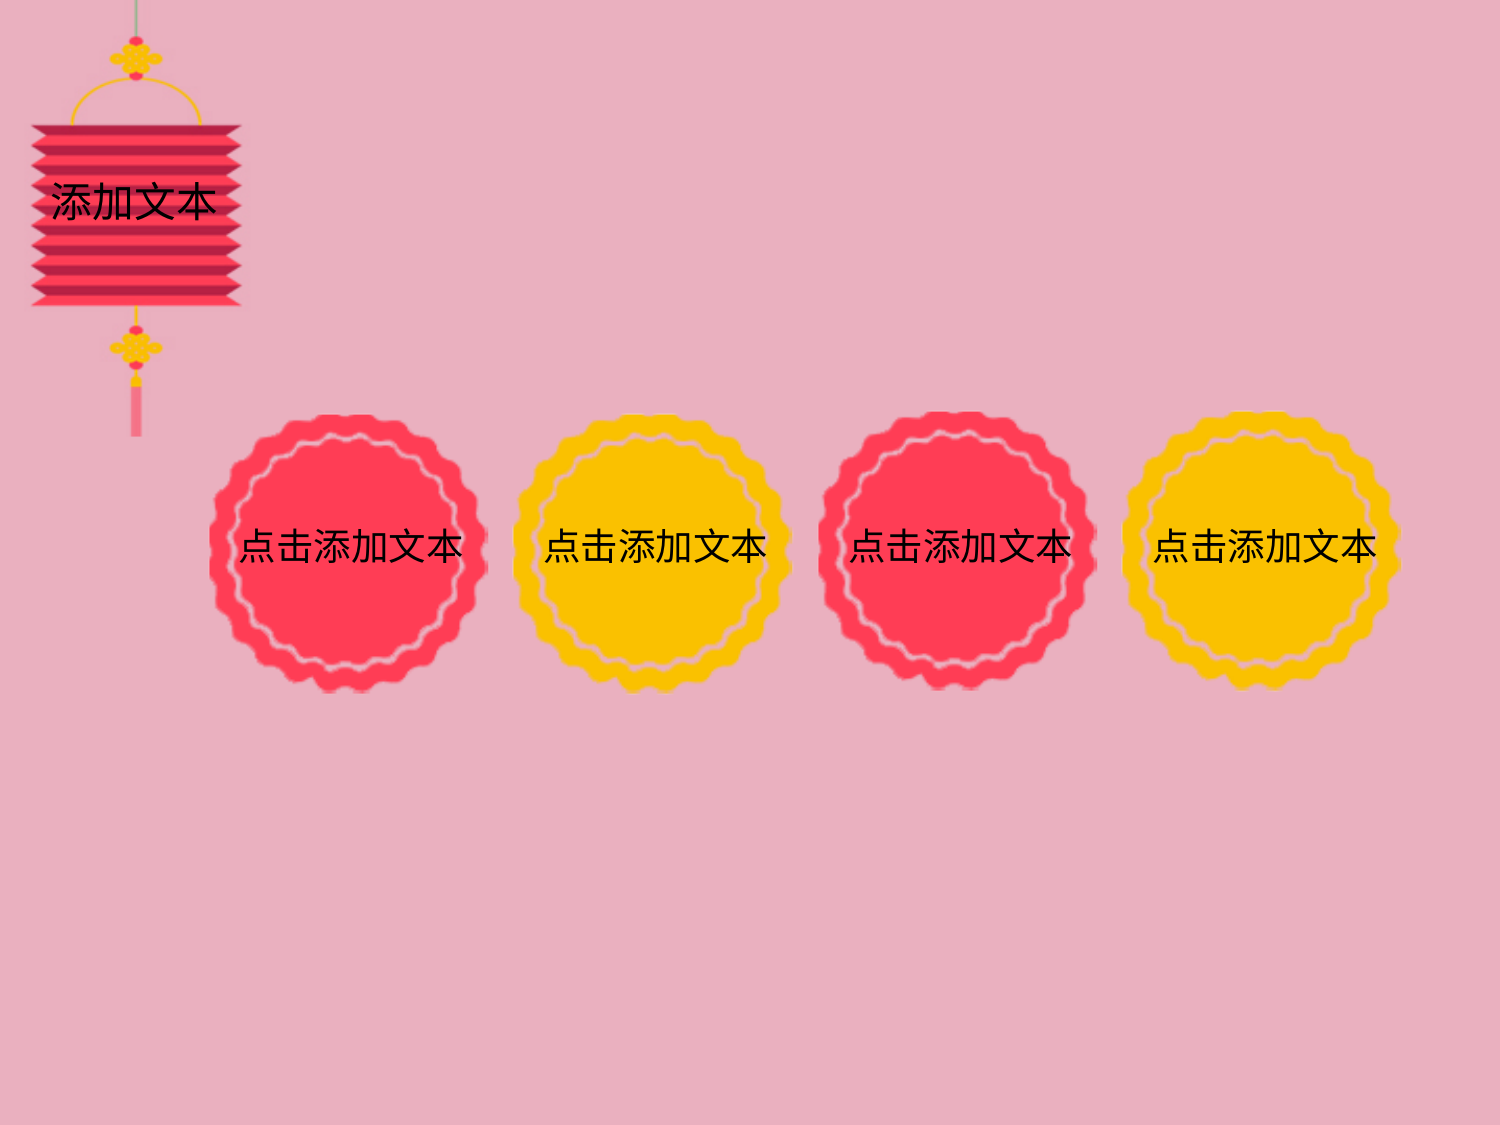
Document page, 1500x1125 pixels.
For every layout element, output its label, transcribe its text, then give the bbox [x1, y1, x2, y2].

picture [0, 0, 1500, 1125]
text_box 添加文本 [36, 168, 233, 234]
